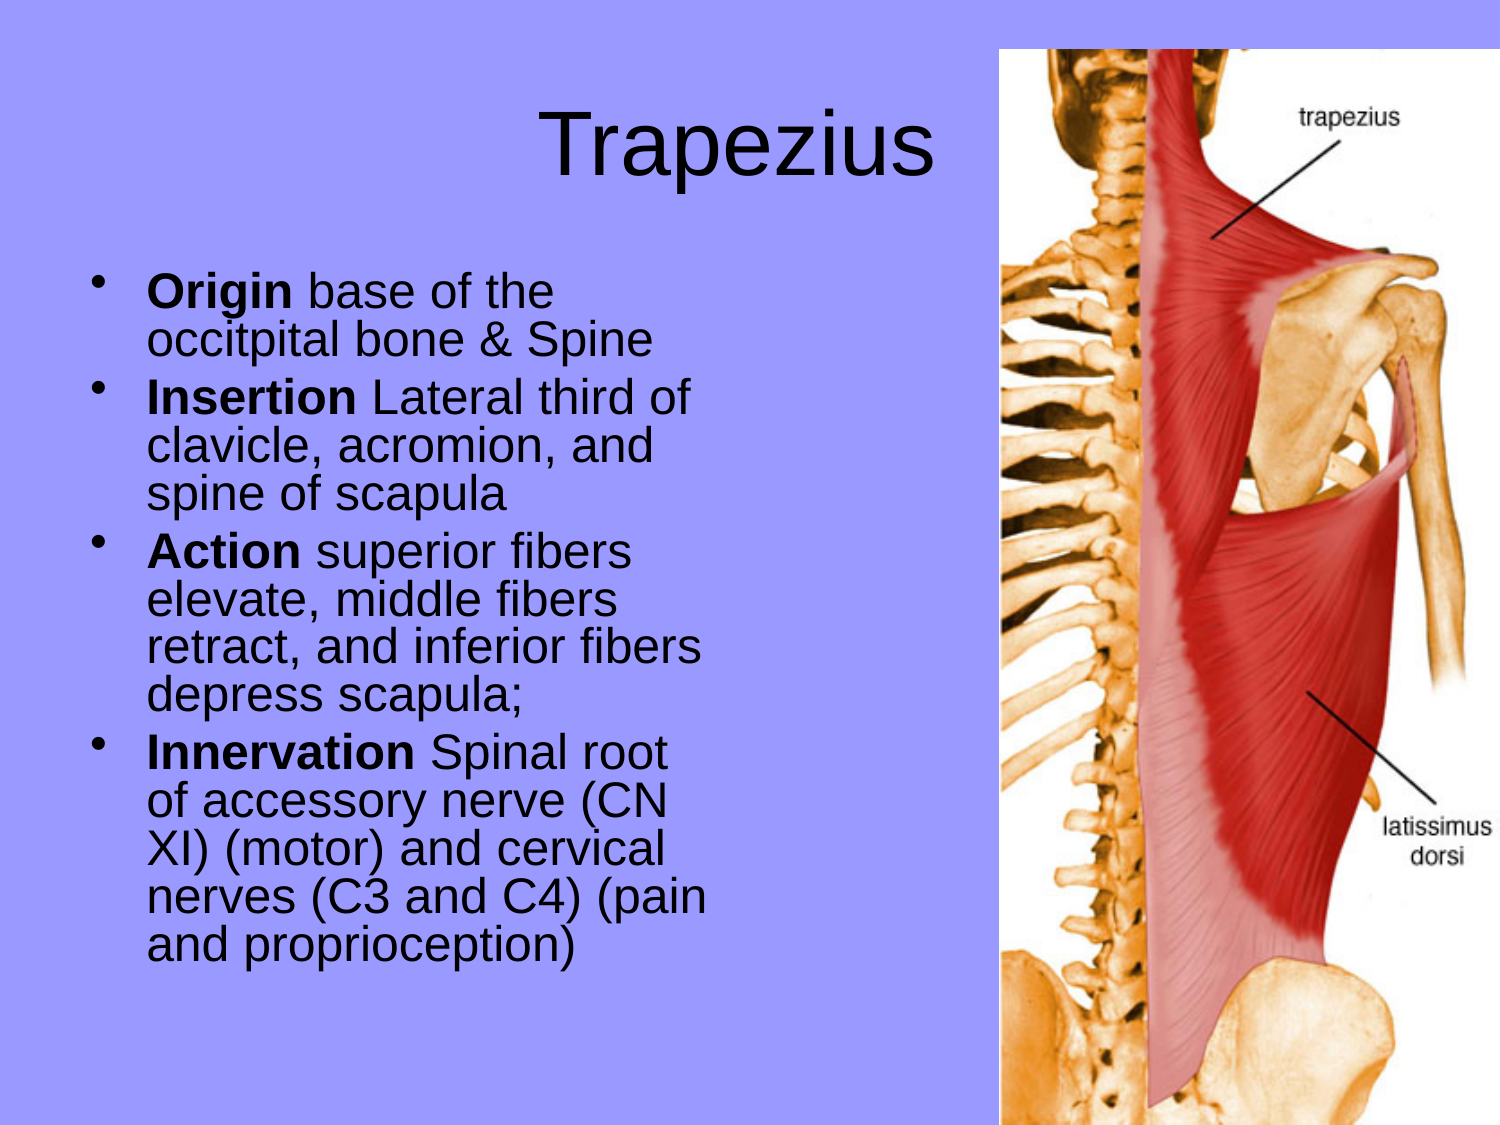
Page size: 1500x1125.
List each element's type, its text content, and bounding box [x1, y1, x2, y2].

list Origin base of the occitpital bone & Spine Insertion Lateral third of clavicle, acromion, and spine of scapula Action superior fibers elevate, middle fibers retract, and inferior fibers depress scapula; Innervation Spinal root of accessory nerve (CN XI) (motor) and cervical nerves (C3 and C4) (pain and proprioception) [75, 262, 738, 1005]
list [998, 49, 1500, 1125]
title Trapezius [75, 45, 1425, 233]
